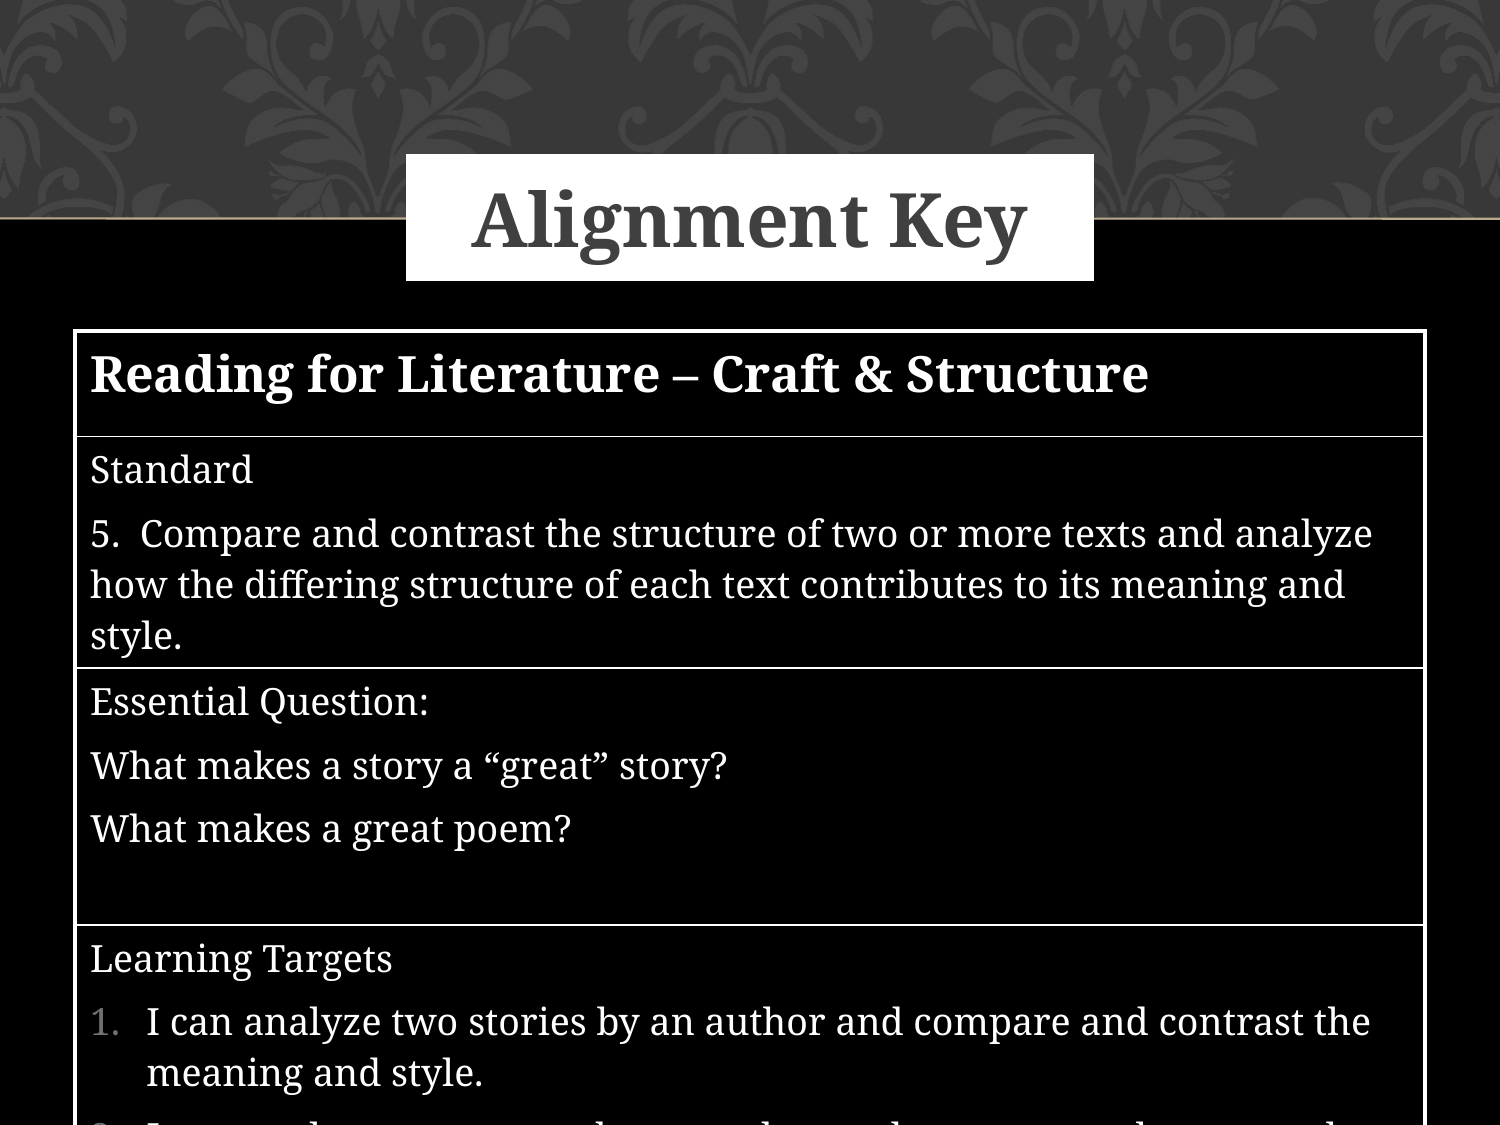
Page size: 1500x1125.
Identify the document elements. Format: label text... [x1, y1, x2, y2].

table_cell Learning Targets I can analyze two stories by an author and compare and contrast the meaning and style. I can analyze two poems by an author and compare and contrast the meaning and style. [77, 926, 1423, 1125]
table_header Reading for Literature – Craft & Structure [77, 333, 1423, 436]
table_cell Standard 5. Compare and contrast the structure of two or more texts and analyze how the differing structure of each text contributes to its meaning and style. [77, 437, 1423, 667]
title Alignment Key [406, 154, 1094, 281]
table_cell Essential Question: What makes a story a “great” story? What makes a great poem? [77, 669, 1423, 924]
